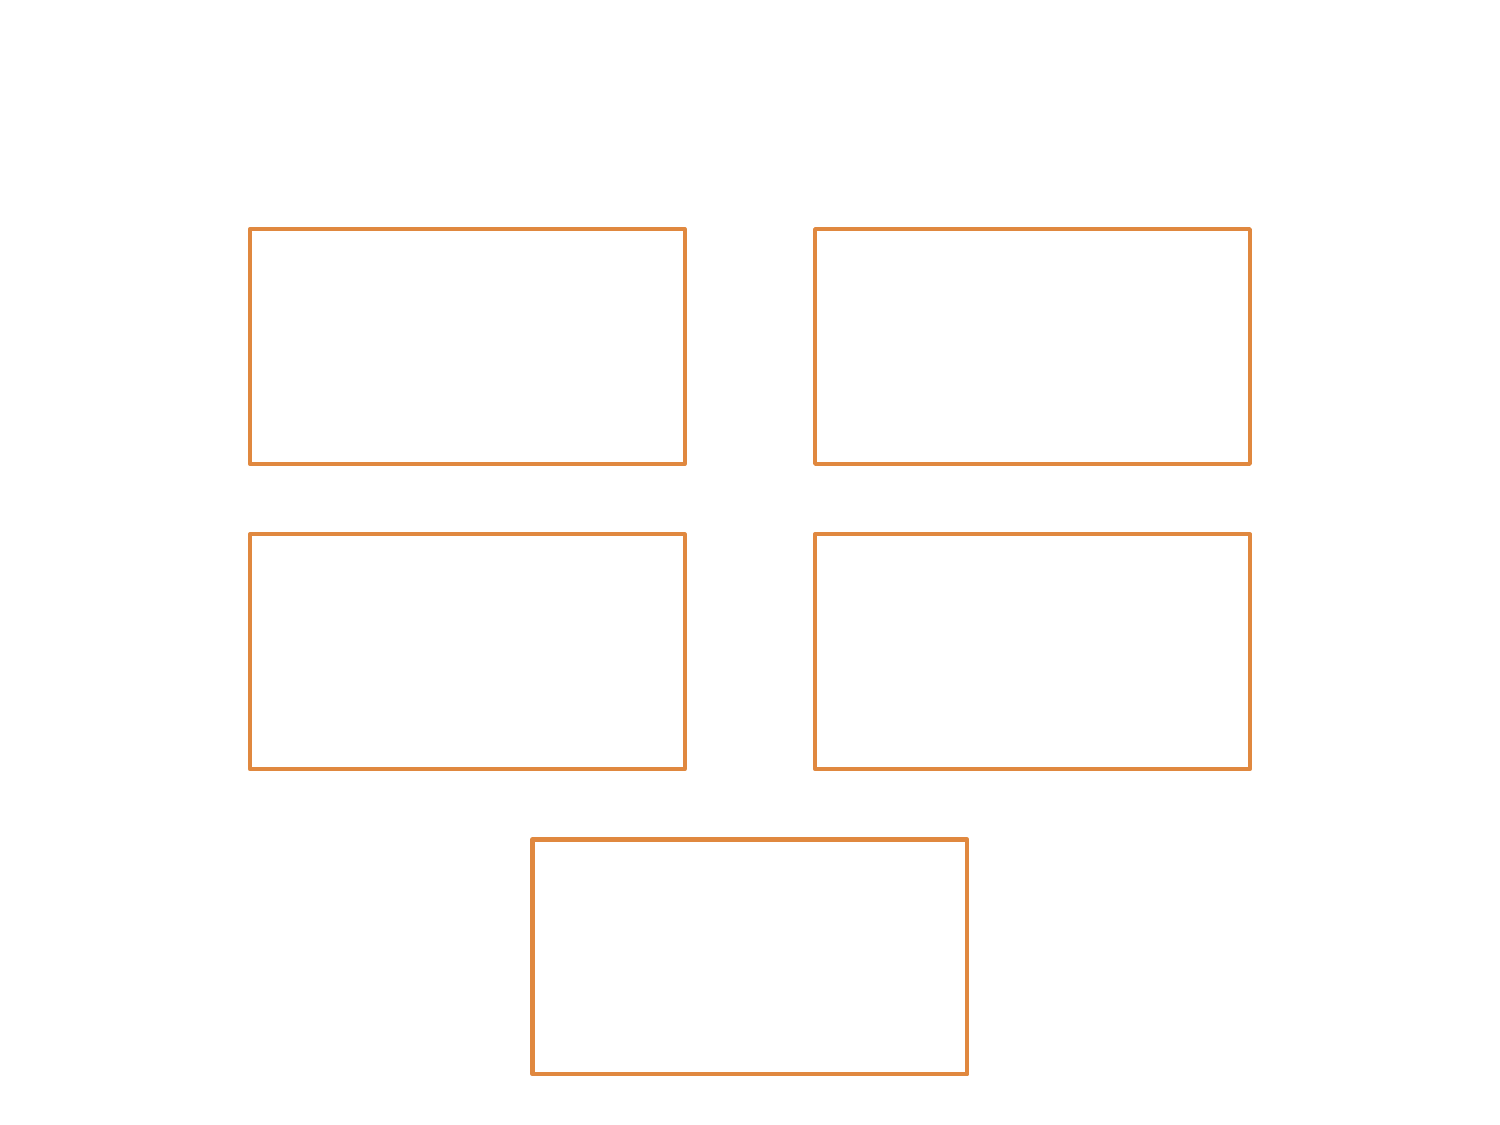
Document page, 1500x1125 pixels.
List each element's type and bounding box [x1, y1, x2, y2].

text_box [249, 228, 1251, 897]
